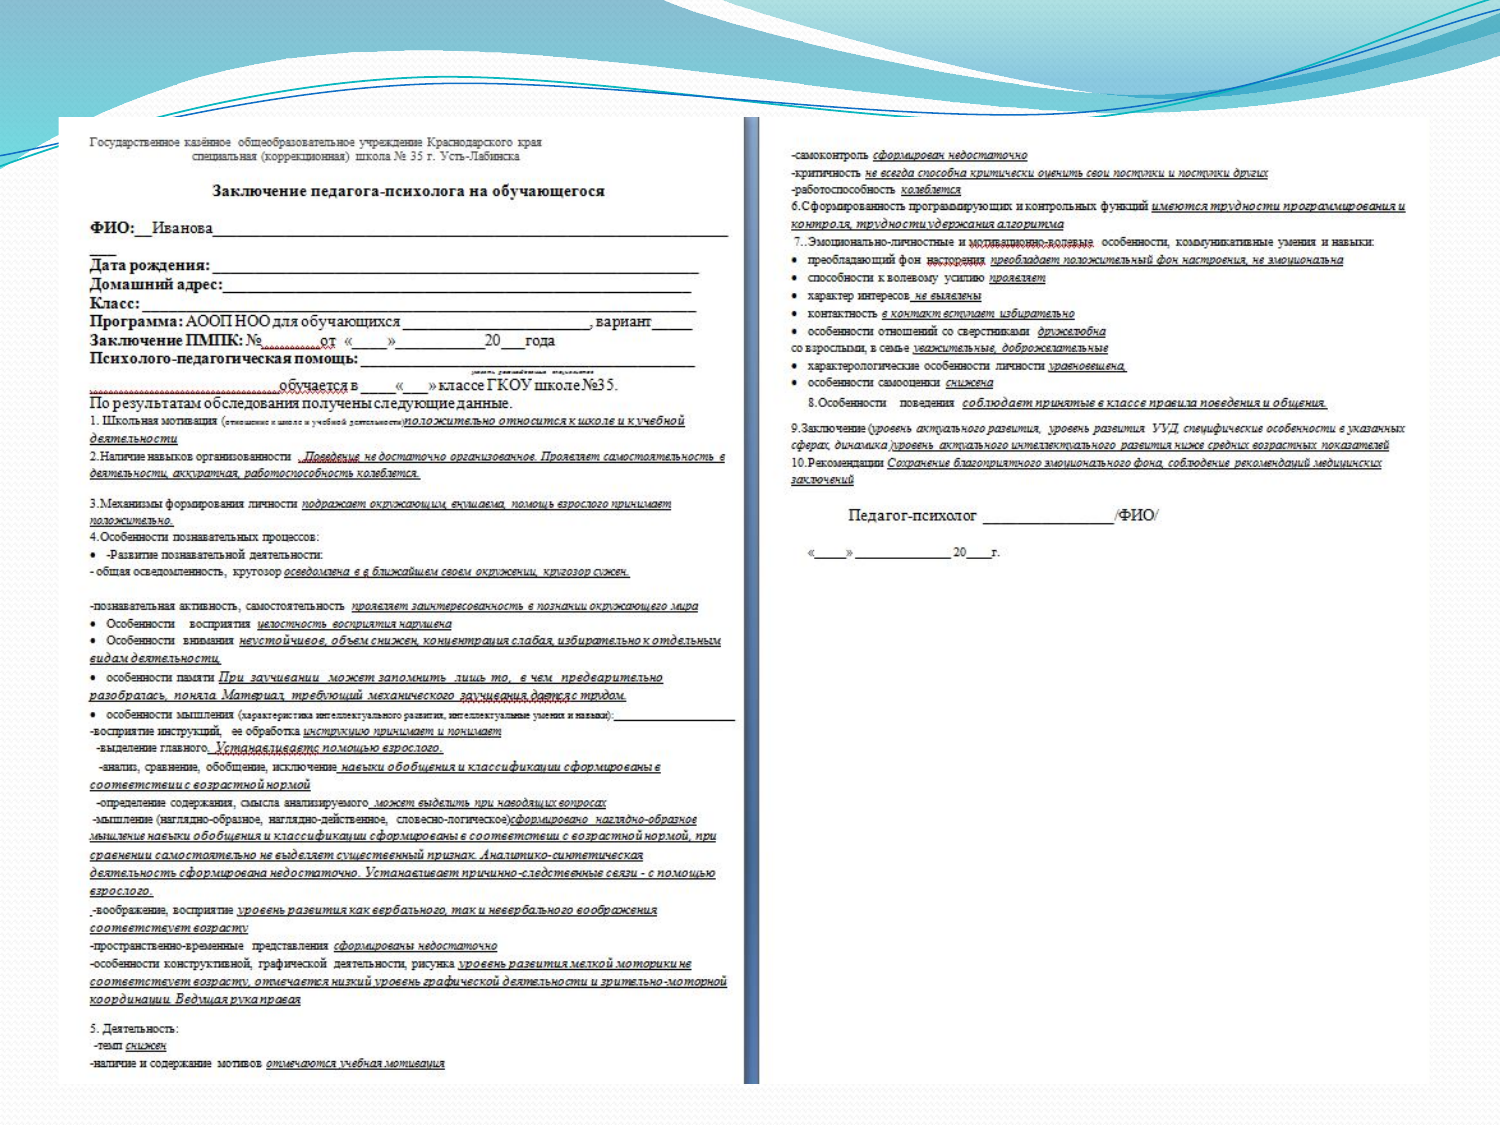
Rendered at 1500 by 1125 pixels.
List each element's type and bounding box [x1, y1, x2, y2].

picture [58, 116, 1430, 1084]
